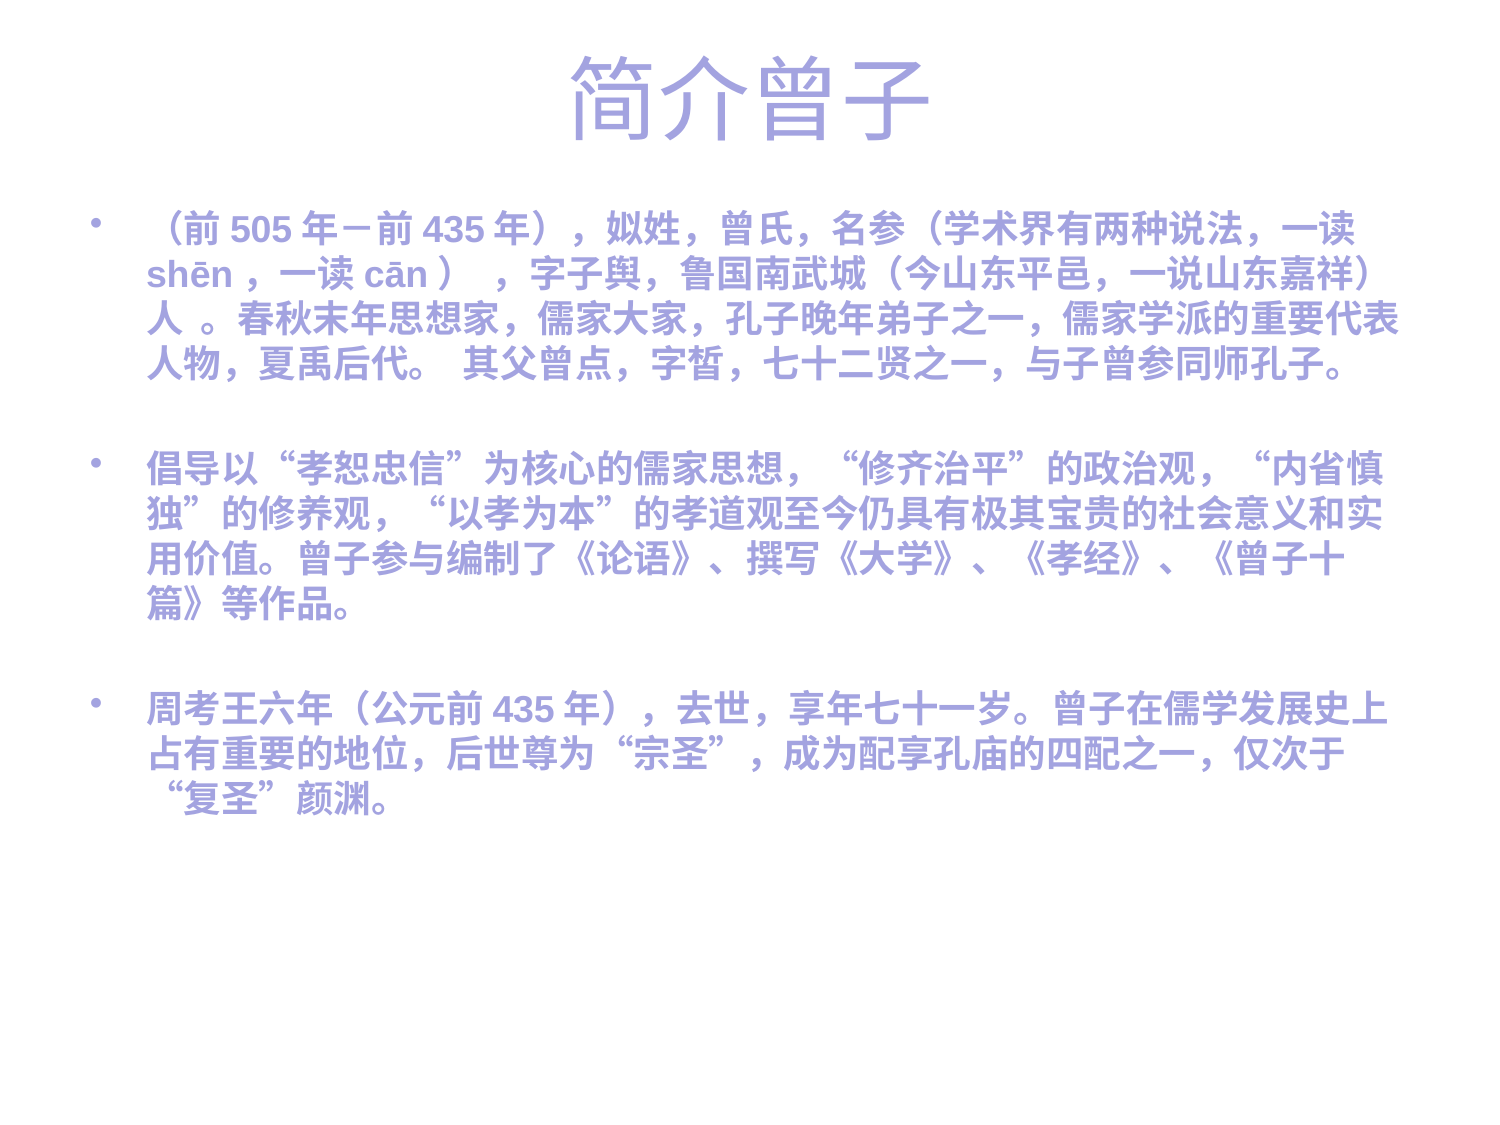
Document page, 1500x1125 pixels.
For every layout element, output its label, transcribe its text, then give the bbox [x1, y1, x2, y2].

list （前505年－前435年），姒姓，曾氏，名参（学术界有两种说法，一读shēn，一读cān） ，字子舆，鲁国南武城（今山东平邑，一说山东嘉祥）人 。春秋末年思想家，儒家大家，孔子晚年弟子之一，儒家学派的重要代表人物，夏禹后代。 其父曾点，字皙，七十二贤之一，与子曾参同师孔子。 倡导以“孝恕忠信”为核心的儒家思想，“修齐治平”的政治观，“内省慎独”的修养观，“以孝为本”的孝道观至今仍具有极其宝贵的社会意义和实用价值。曾子参与编制了《论语》、撰写《大学》、《孝经》、《曾子十篇》等作品。 周考王六年（公元前435年），去世，享年七十一岁。曾子在儒学发展史上占有重要的地位，后世尊为“宗圣”，成为配享孔庙的四配之一，仅次于“复圣”颜渊。 [74, 197, 1426, 1006]
title 简介曾子 [74, 44, 1426, 149]
